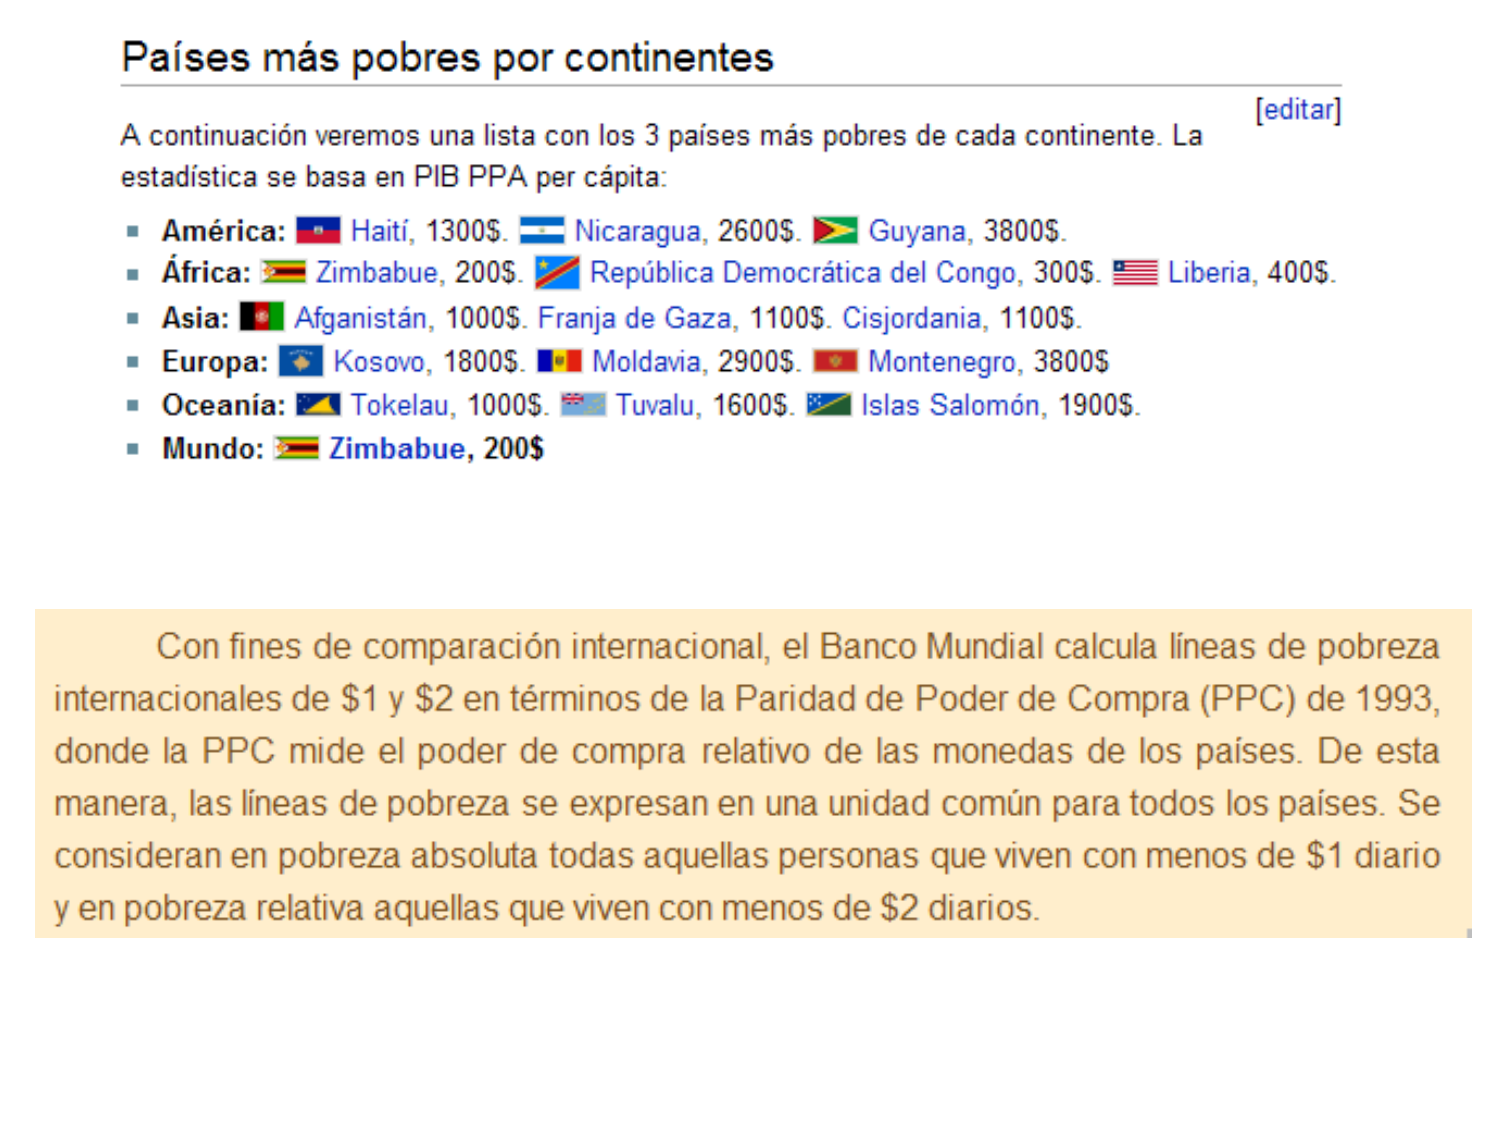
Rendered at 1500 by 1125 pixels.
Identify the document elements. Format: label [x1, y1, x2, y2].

picture [93, 37, 1360, 481]
picture [34, 609, 1472, 938]
